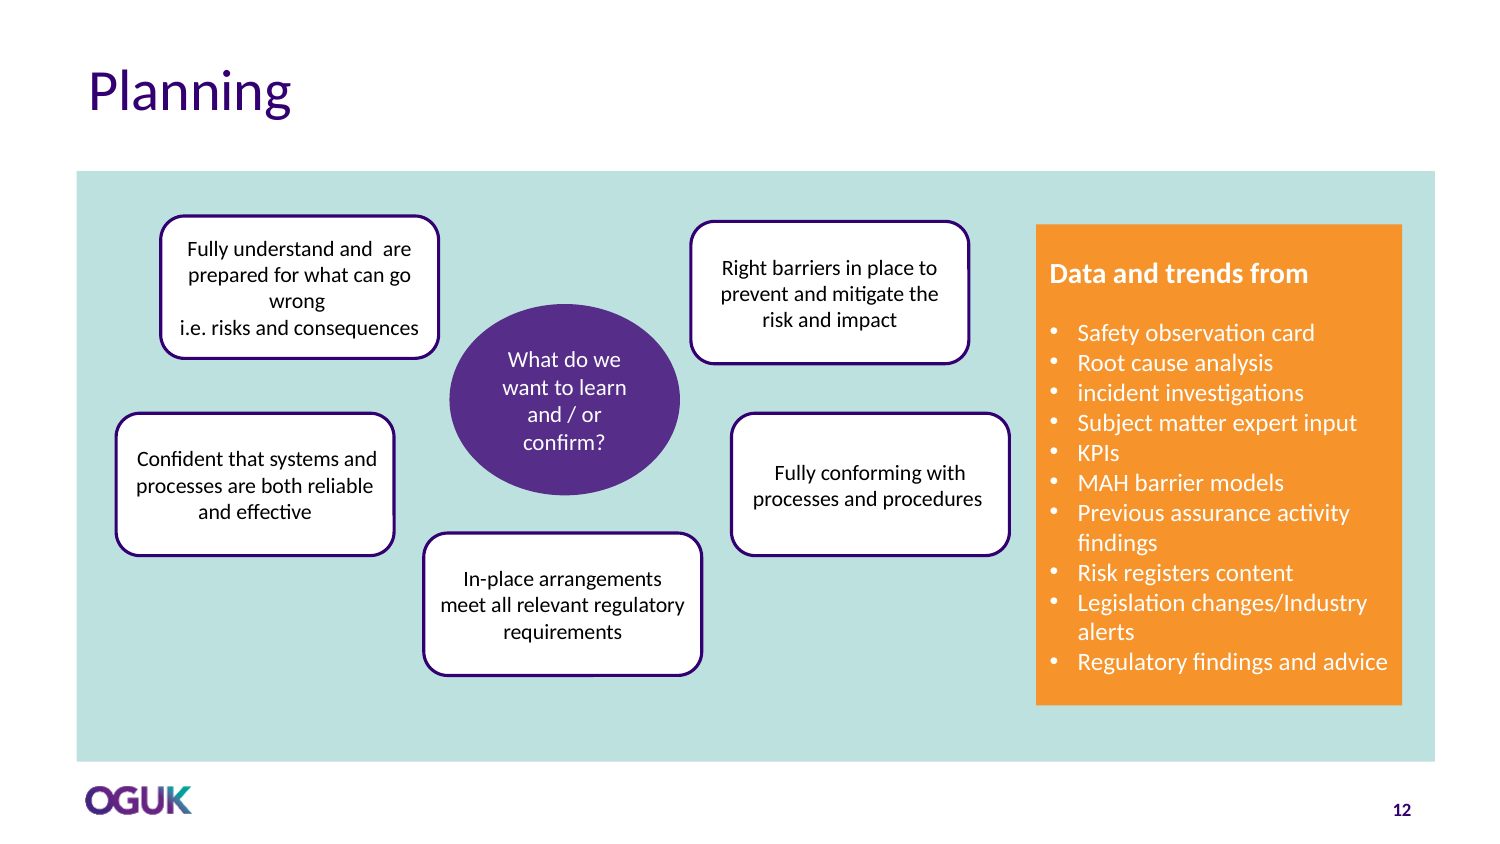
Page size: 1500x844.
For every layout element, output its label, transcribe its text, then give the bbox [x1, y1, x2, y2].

text_box [76, 170, 1436, 763]
picture [76, 778, 200, 822]
slide_number 12 [1352, 800, 1412, 818]
text_box Data and trends from Safety observation card Root cause analysis incident investigations Subject matter expert input KPIs MAH barrier models Previous assurance activity findings Risk registers content Legislation changes/Industry alerts Regulatory findings and advice [1035, 223, 1403, 707]
title Planning [88, 38, 1412, 145]
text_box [116, 215, 1010, 676]
